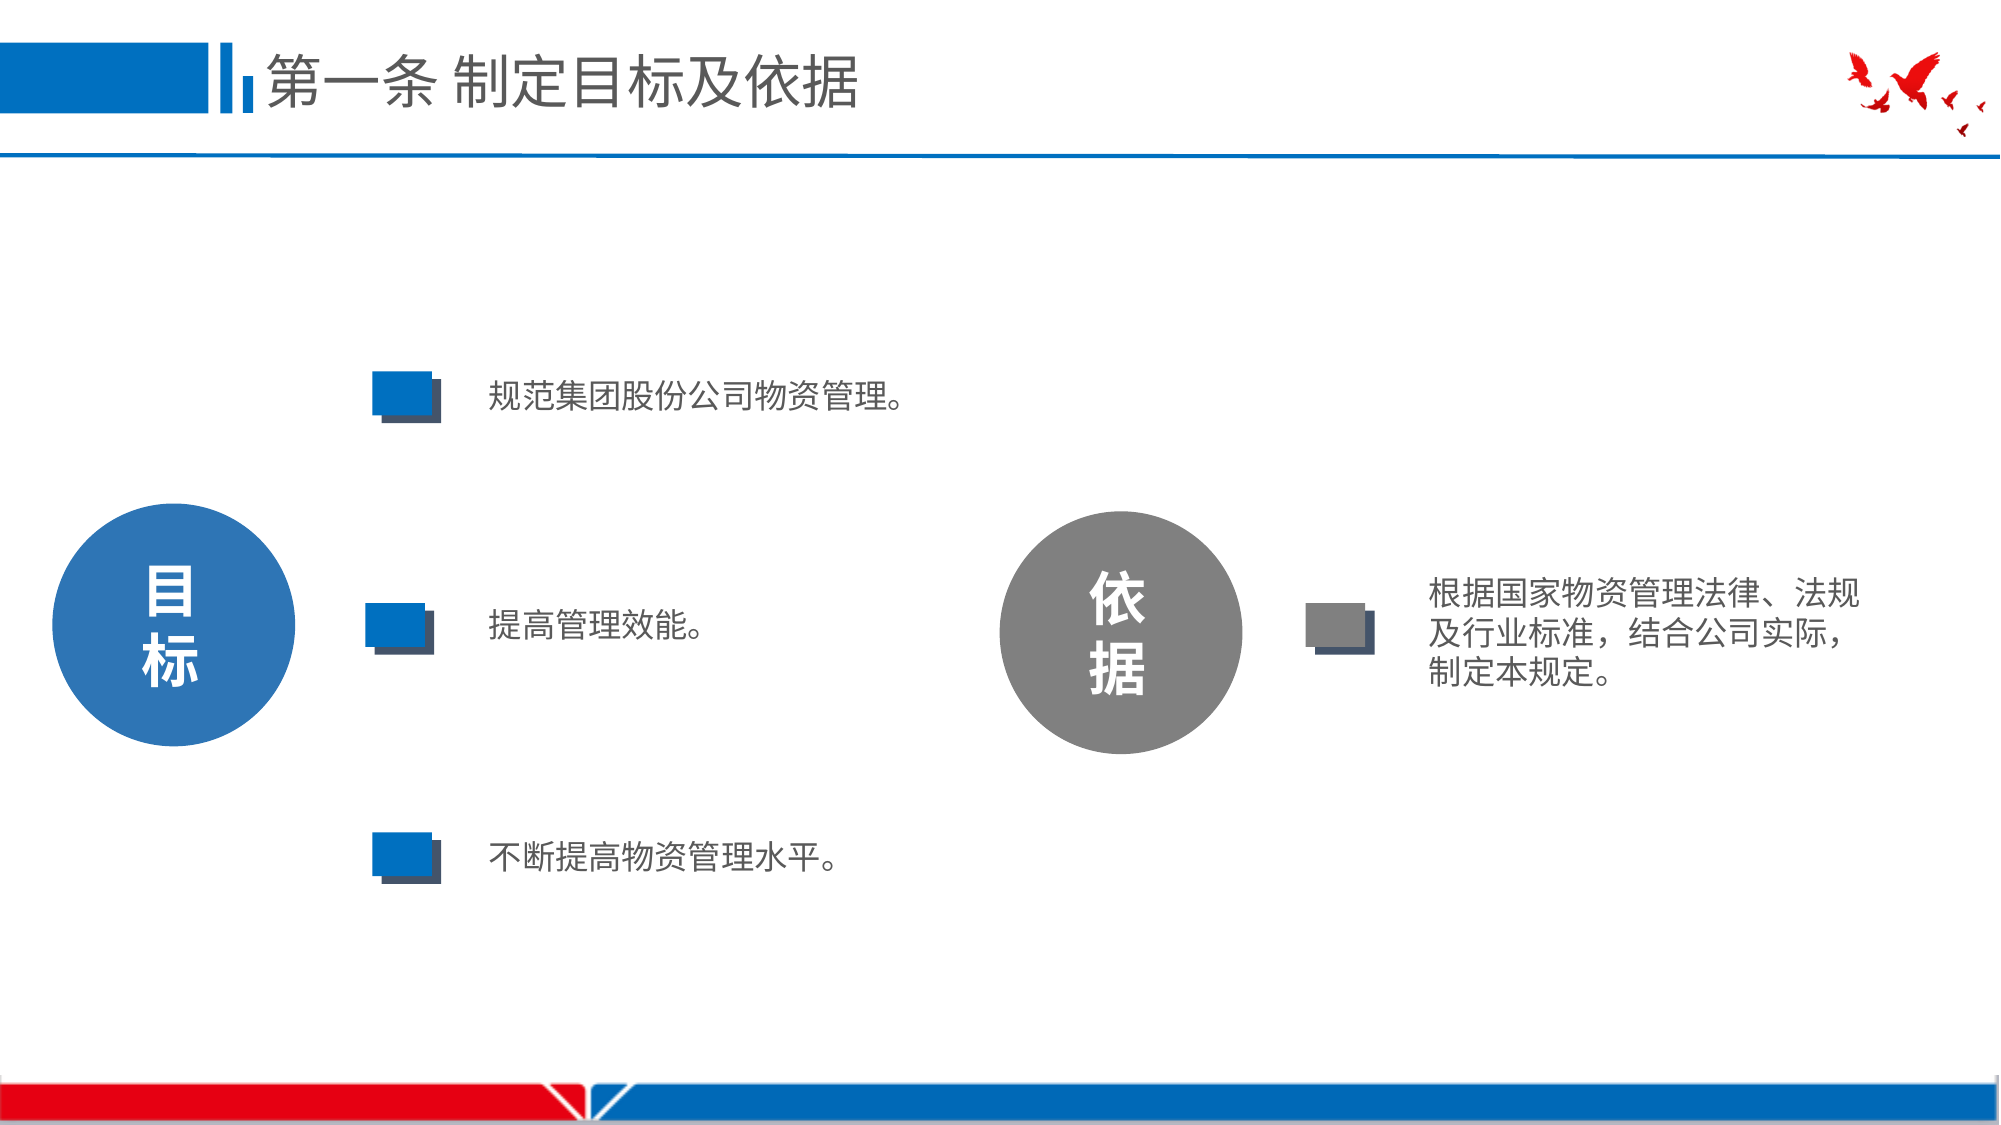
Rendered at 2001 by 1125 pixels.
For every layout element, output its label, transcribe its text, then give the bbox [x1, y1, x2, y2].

text_box 第一条 制定目标及依据 [249, 38, 1729, 123]
text_box 提高管理效能。 [473, 597, 966, 652]
text_box 规范集团股份公司物资管理。 [473, 367, 966, 423]
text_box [1305, 602, 1375, 655]
picture [0, 1075, 1999, 1125]
text_box [0, 42, 209, 114]
text_box 根据国家物资管理法律、法规及行业标准，结合公司实际，制定本规定。 [1414, 564, 1906, 699]
text_box 目标 [126, 546, 254, 702]
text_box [372, 832, 442, 884]
text_box [51, 502, 297, 748]
picture [1847, 52, 1986, 137]
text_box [372, 371, 442, 424]
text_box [365, 602, 435, 655]
text_box [220, 42, 233, 114]
text_box 不断提高物资管理水平。 [473, 828, 966, 884]
text_box [998, 510, 1244, 756]
text_box 依据 [1074, 554, 1201, 710]
text_box [242, 76, 249, 113]
